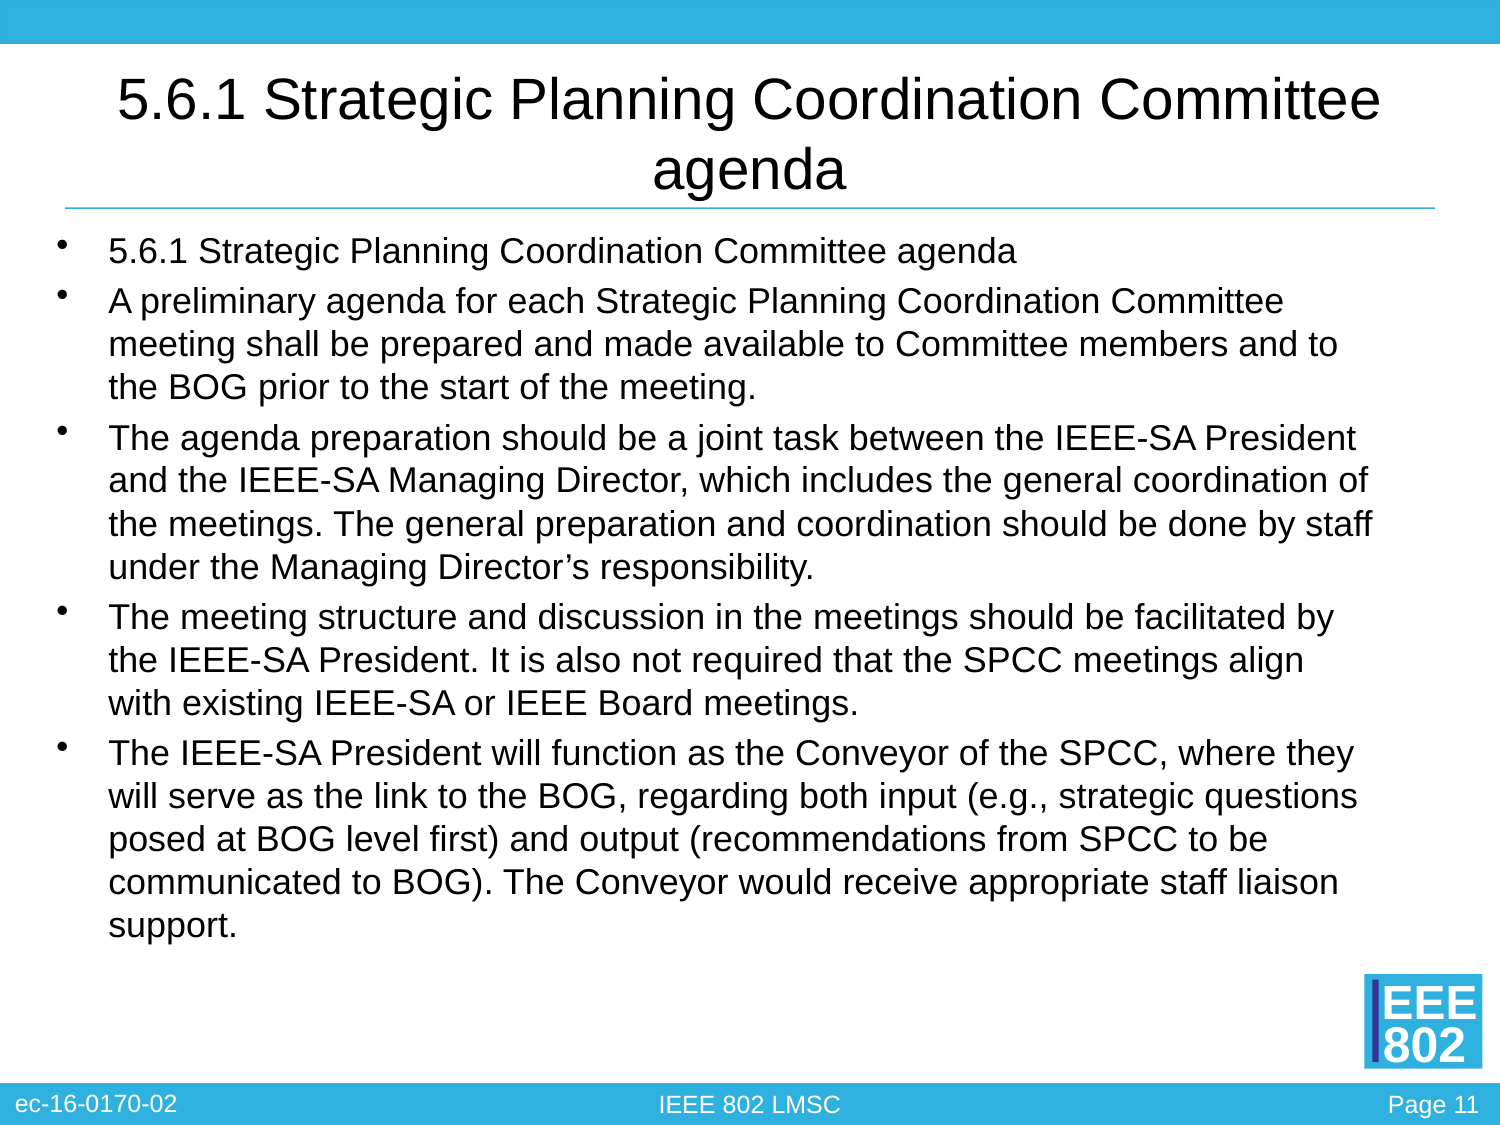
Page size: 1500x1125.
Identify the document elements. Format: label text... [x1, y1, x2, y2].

title 5.6.1 Strategic Planning Coordination Committee agenda [75, 66, 1425, 197]
list 5.6.1 Strategic Planning Coordination Committee agenda A preliminary agenda for each Strategic Planning Coordination Committee meeting shall be prepared and made available to Committee members and to the BOG prior to the start of the meeting. The agenda preparation should be a joint task between the IEEE-SA President and the IEEE-SA Managing Director, which includes the general coordination of the meetings. The general preparation and coordination should be done by staff under the Managing Director’s responsibility. The meeting structure and discussion in the meetings should be facilitated by the IEEE-SA President. It is also not required that the SPCC meetings align with existing IEEE-SA or IEEE Board meetings. The IEEE-SA President will function as the Conveyor of the SPCC, where they will serve as the link to the BOG, regarding both input (e.g., strategic questions posed at BOG level first) and output (recommendations from SPCC to be communicated to BOG). The Conveyor would receive appropriate staff liaison support. [41, 220, 1392, 963]
